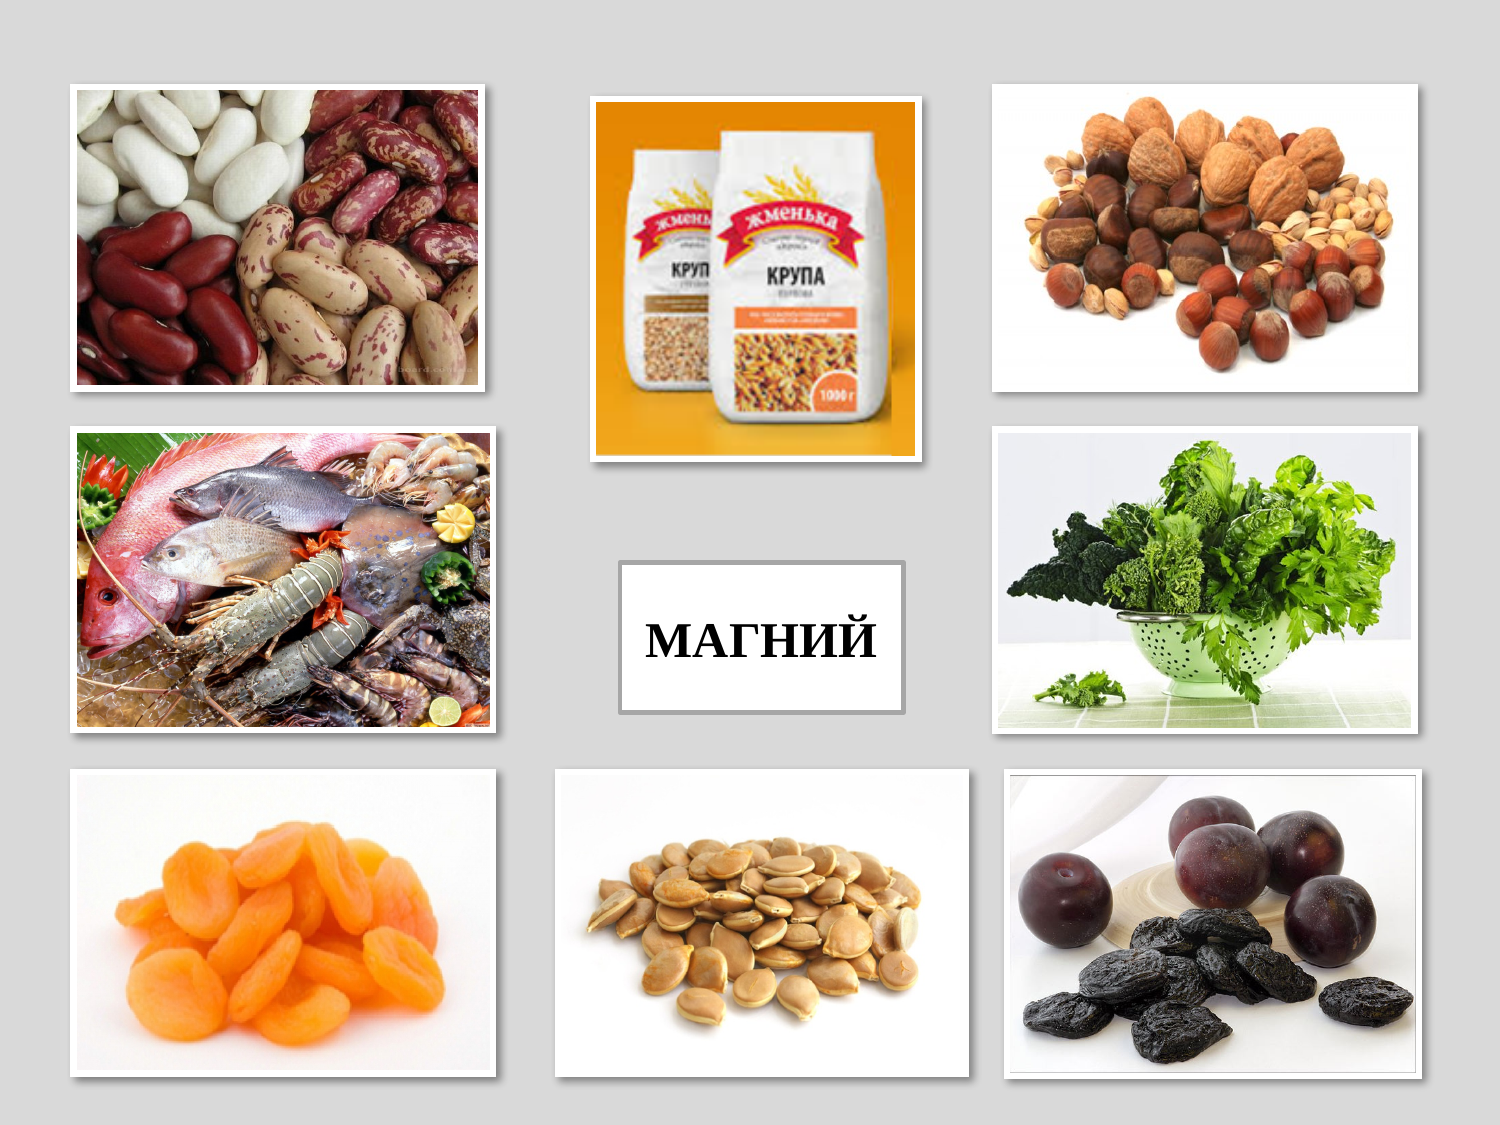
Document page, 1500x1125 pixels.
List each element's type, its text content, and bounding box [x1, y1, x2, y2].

picture [560, 774, 963, 1071]
picture [76, 774, 491, 1071]
picture [596, 101, 916, 457]
picture [76, 432, 491, 728]
picture [1009, 774, 1416, 1074]
text_box МАГНИЙ [618, 560, 906, 714]
picture [997, 89, 1412, 386]
picture [76, 89, 479, 386]
picture [997, 432, 1412, 729]
